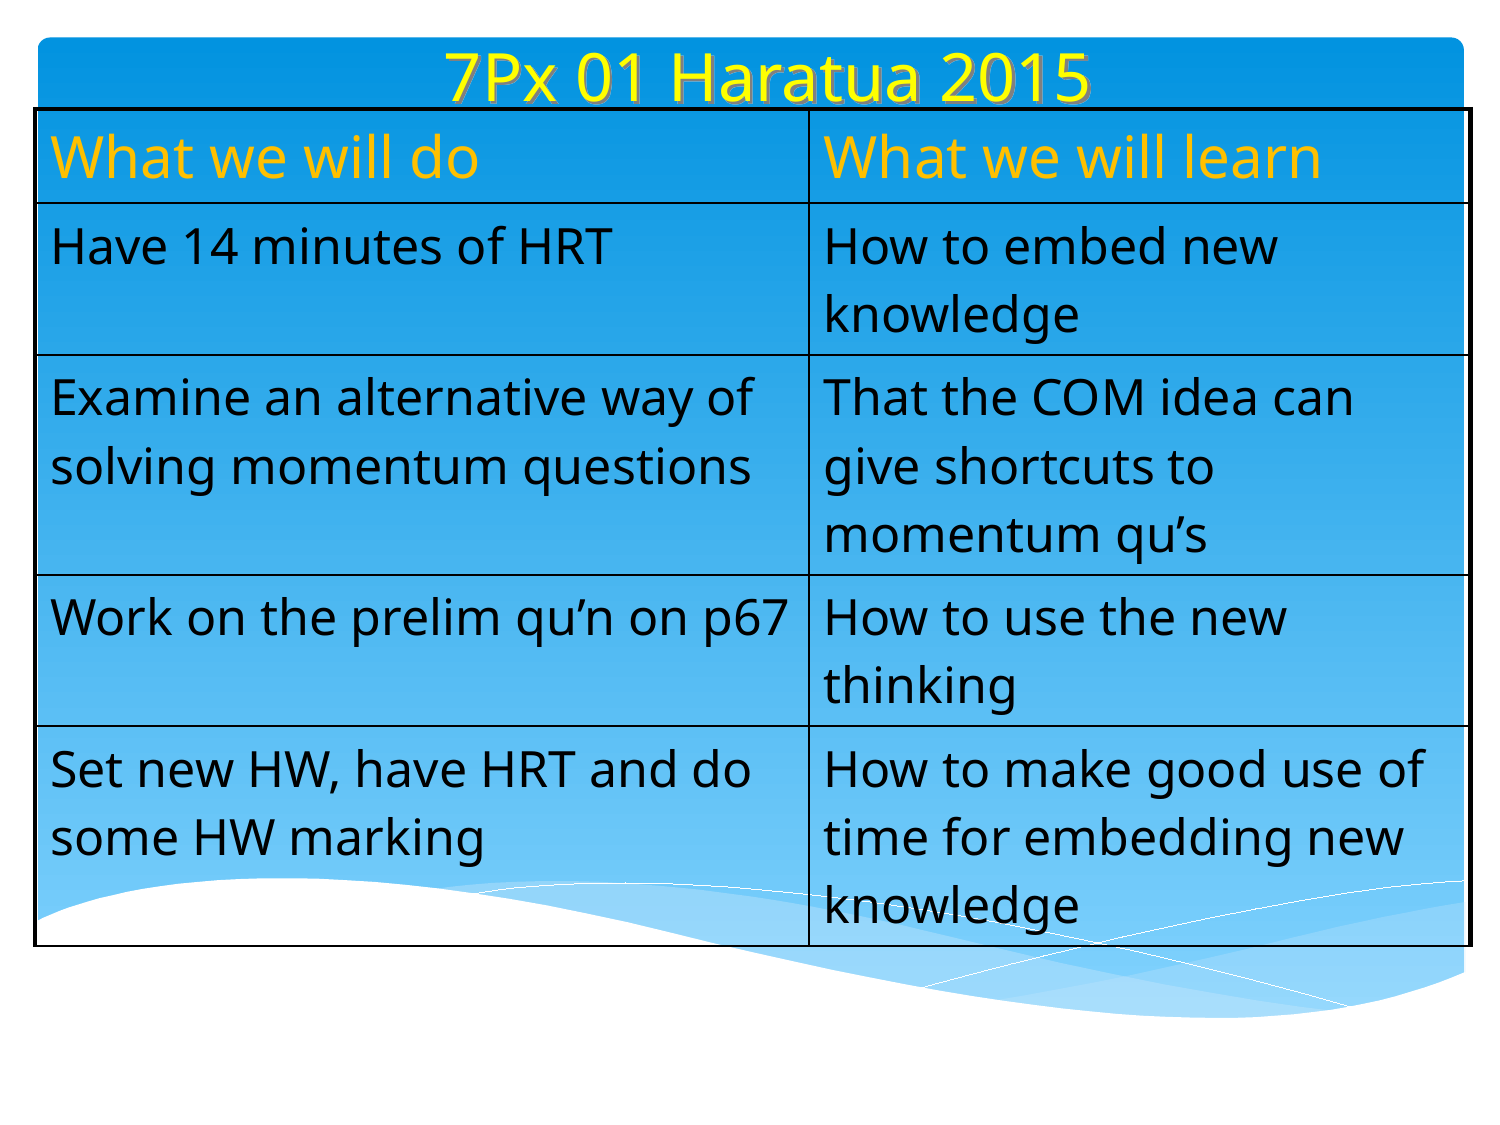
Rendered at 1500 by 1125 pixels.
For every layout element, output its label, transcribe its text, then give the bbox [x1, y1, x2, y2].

text_box 7Px 01 Haratua 2015 [162, 24, 1375, 107]
table_cell Work on the prelim qu’n on p67 [37, 576, 808, 725]
table_cell How to embed new knowledge [810, 204, 1468, 354]
table_header What we will learn [810, 111, 1468, 202]
table_cell That the COM idea can give shortcuts to momentum qu’s [810, 356, 1468, 574]
table_cell Examine an alternative way of solving momentum questions [37, 356, 808, 574]
table_header What we will do [37, 111, 808, 202]
table_cell Have 14 minutes of HRT [37, 204, 808, 354]
table_cell How to use the new thinking [810, 576, 1468, 725]
table_cell How to make good use of time for embedding new knowledge [810, 727, 1468, 945]
table_cell Set new HW, have HRT and do some HW marking [37, 727, 808, 945]
